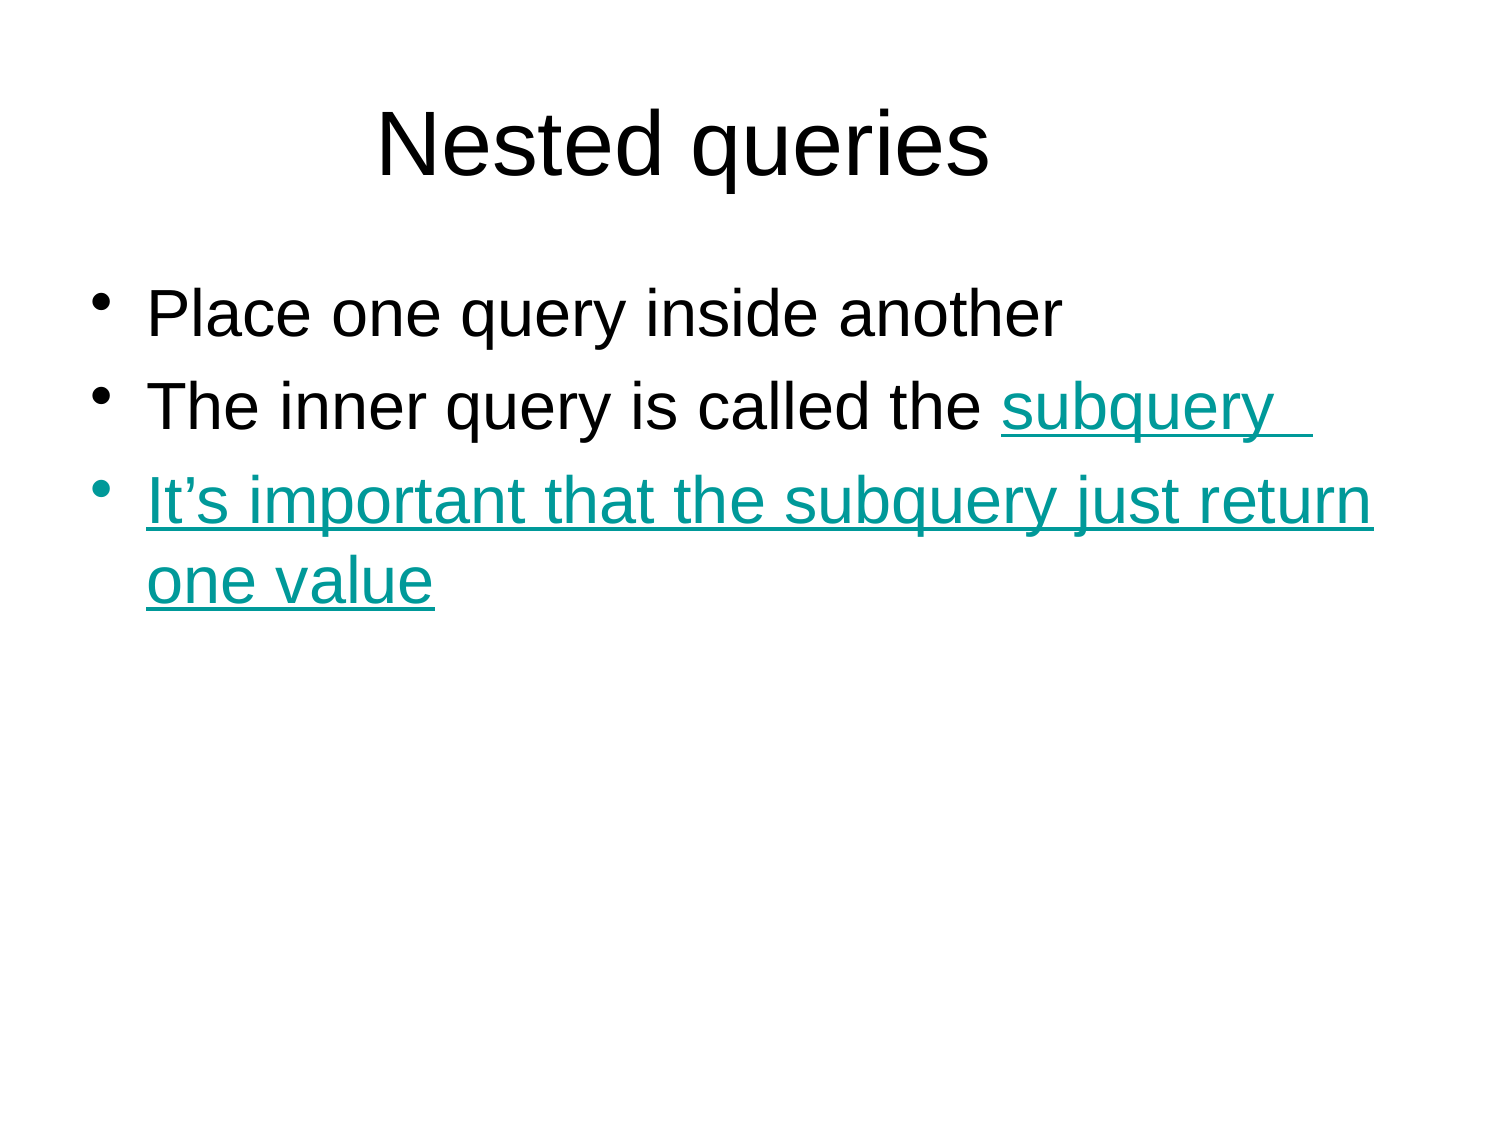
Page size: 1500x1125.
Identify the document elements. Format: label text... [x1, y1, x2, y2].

title Nested queries [75, 45, 1425, 233]
list Place one query inside another The inner query is called the subquery It’s important that the subquery just return one value [75, 262, 1425, 1005]
